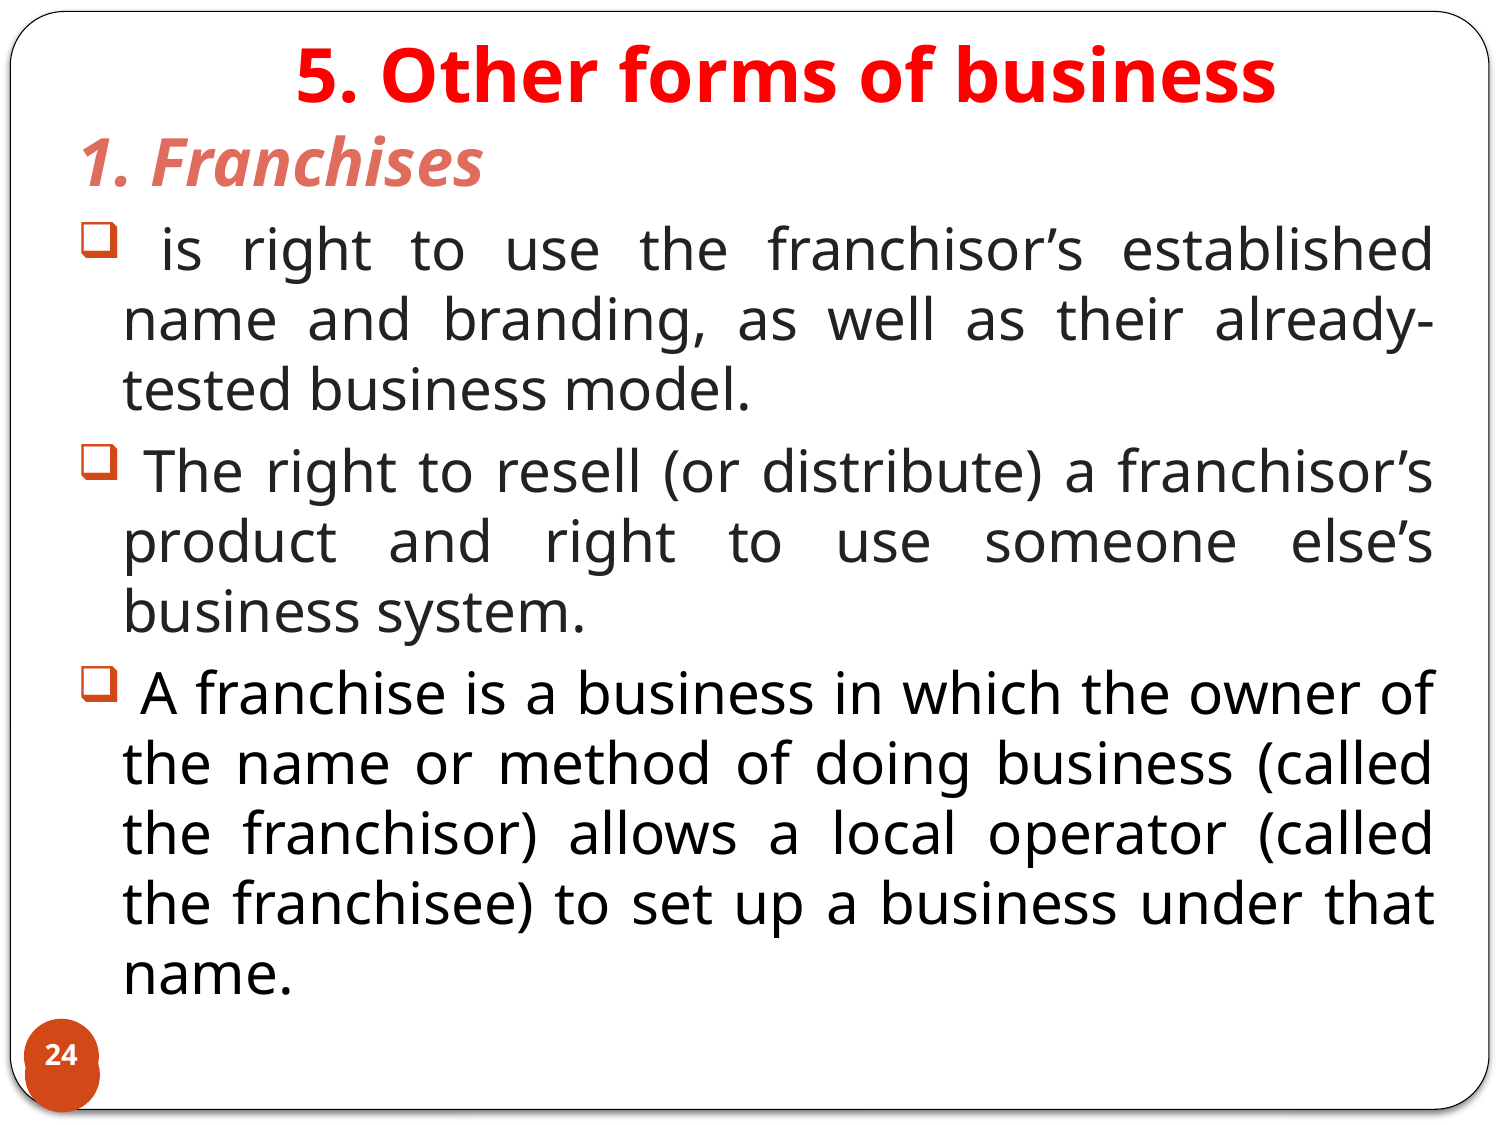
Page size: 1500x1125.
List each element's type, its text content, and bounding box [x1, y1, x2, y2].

list 1. Franchises is right to use the franchisor’s established name and branding, as well as their already-tested business model. The right to resell (or distribute) a franchisor’s product and right to use someone else’s business system. A franchise is a business in which the owner of the name or method of doing business (called the franchisor) allows a local operator (called the franchisee) to set up a business under that name. [62, 112, 1450, 1057]
slide_number 24 [24, 1065, 100, 1113]
text_box 24 [23, 1018, 99, 1094]
title 5. Other forms of business [150, 45, 1425, 112]
